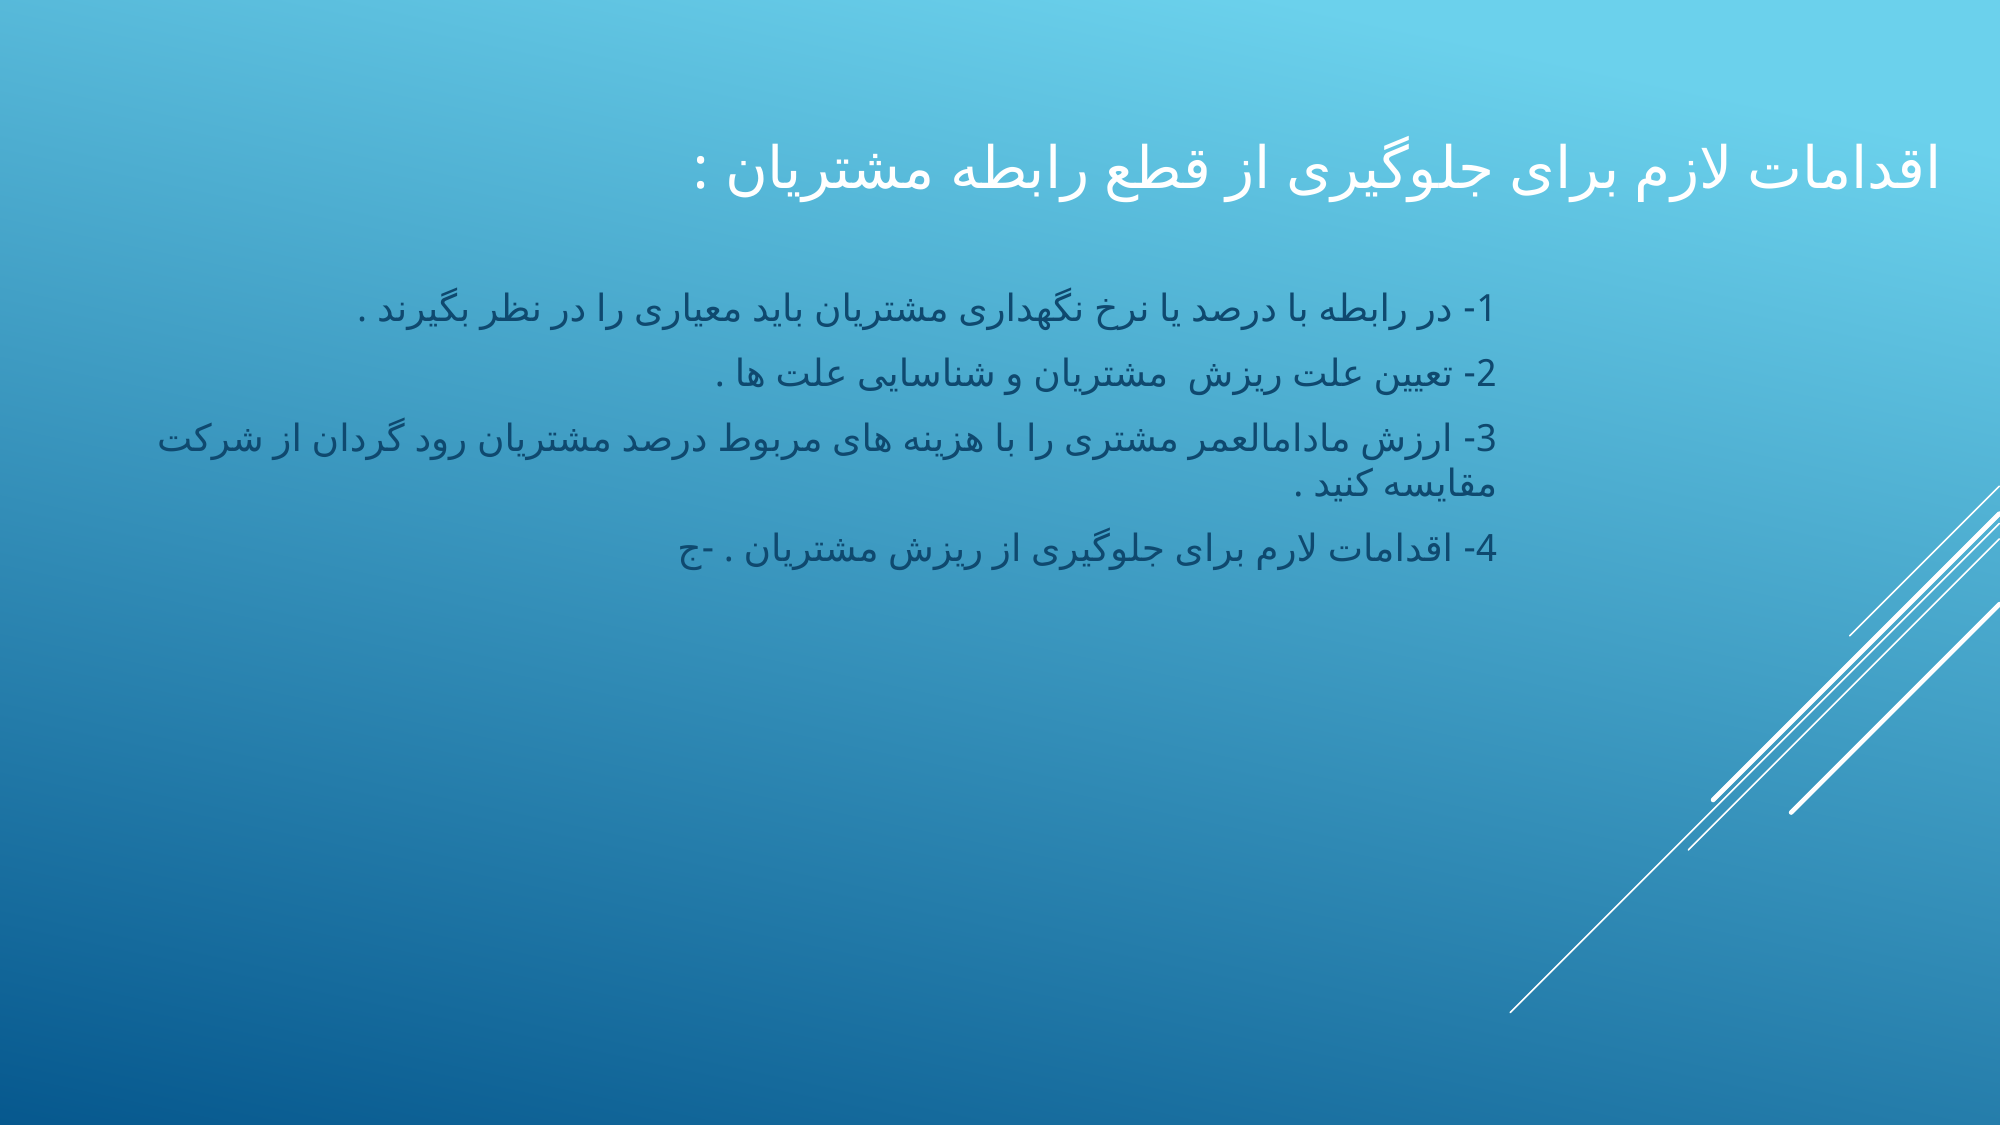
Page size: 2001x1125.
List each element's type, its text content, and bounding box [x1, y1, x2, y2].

list 1- در رابطه با درصد یا نرخ نگهداری مشتریان باید معیاری را در نظر بگیرند . 2- تعیین علت ریزش مشتریان و شناسایی علت ها . 3- ارزش مادامالعمر مشتری را با هزینه های مربوط درصد مشتریان رود گردان از شرکت مقایسه کنید . 4- اقدامات لارم برای جلوگیری از ریزش مشتریان . -ج [112, 275, 1513, 963]
title اقدامات لازم برای جلوگیری از قطع رابطه مشتریان : [558, 67, 1958, 208]
